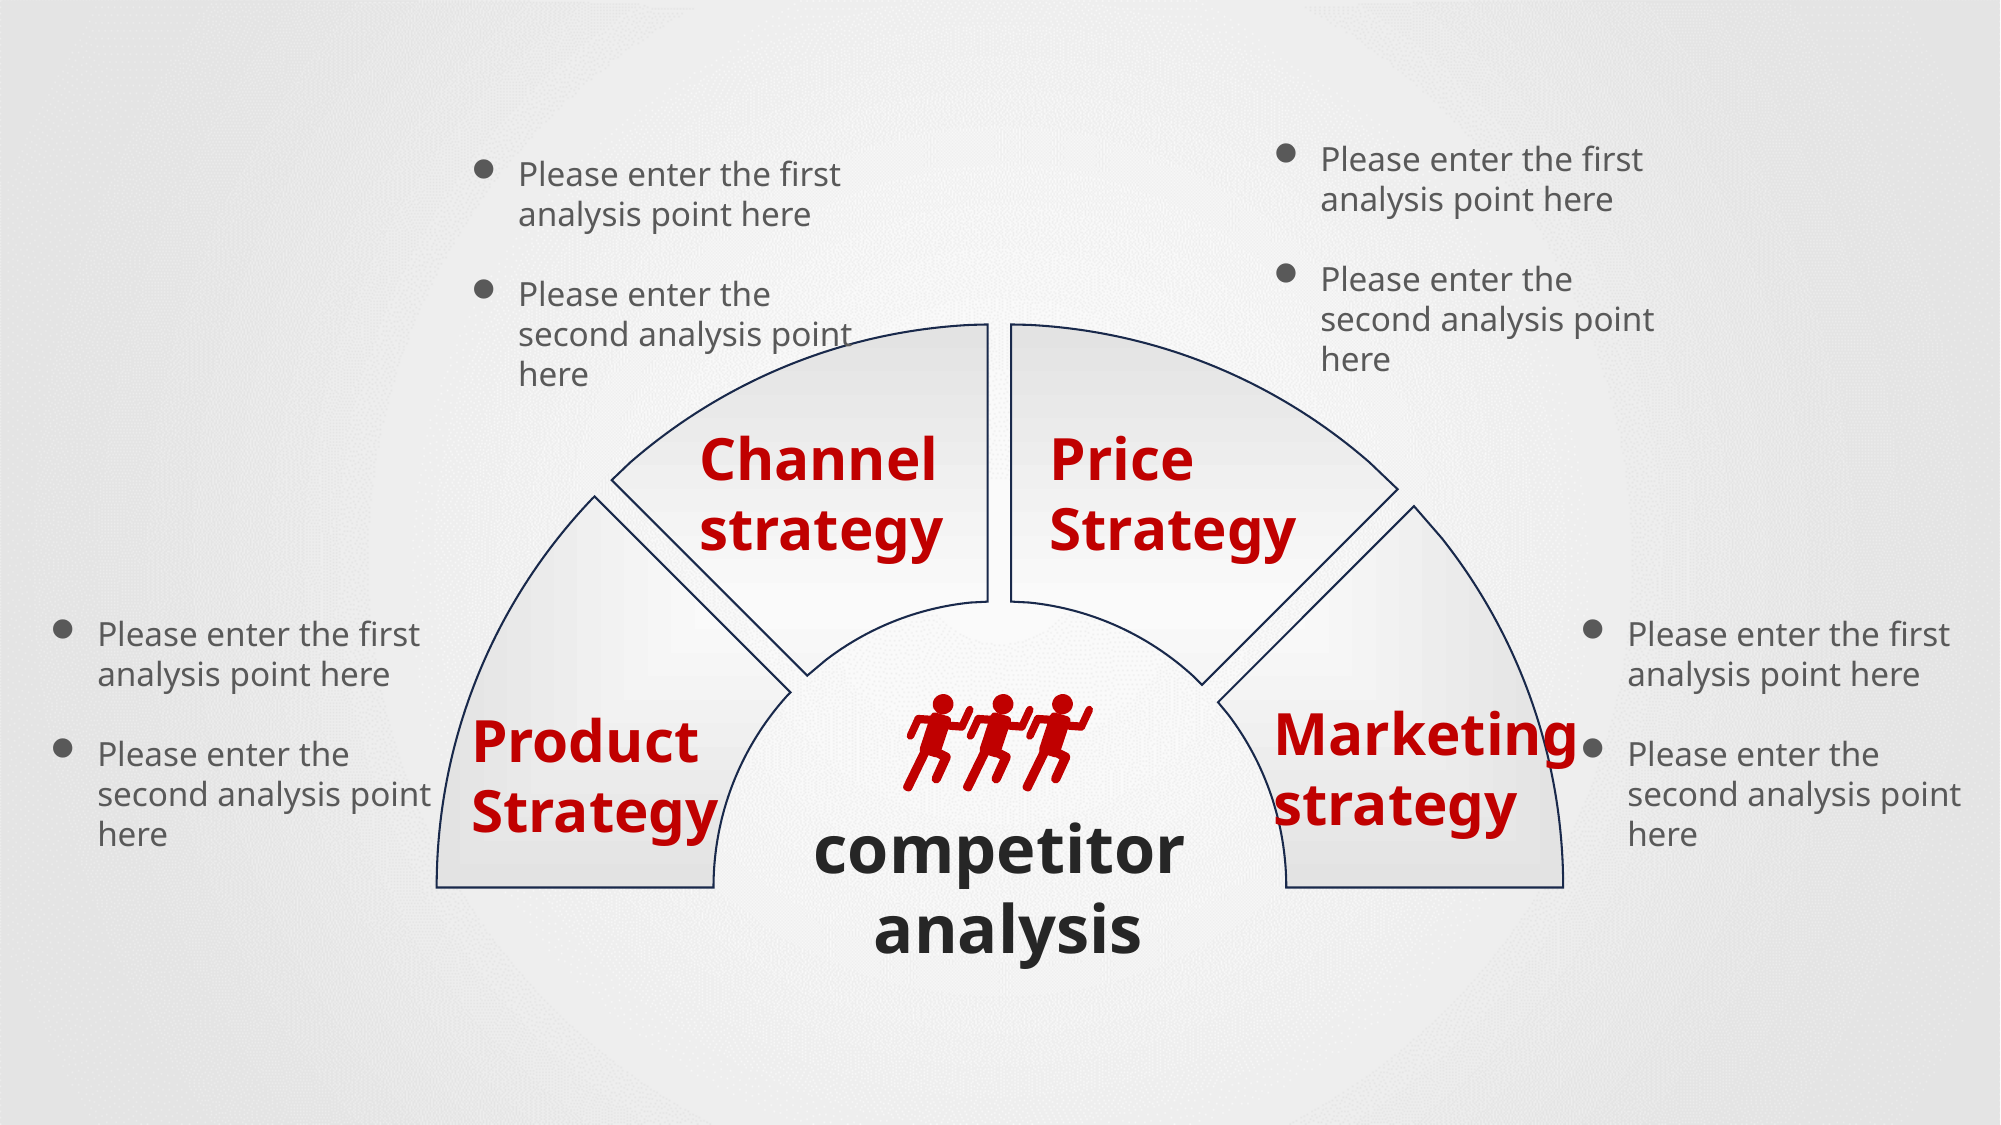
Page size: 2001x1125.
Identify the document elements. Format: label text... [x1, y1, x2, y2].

text_box Please enter the first analysis point here Please enter the second analysis point here [35, 605, 457, 861]
text_box Please enter the first analysis point here Please enter the second analysis point here [456, 146, 878, 401]
text_box [694, 324, 988, 414]
text_box [1011, 324, 1317, 685]
text_box Product Strategy [457, 696, 741, 852]
text_box Price Strategy [1035, 414, 1347, 570]
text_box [911, 693, 1082, 796]
text_box Channel strategy [684, 414, 1013, 570]
text_box Please enter the first analysis point here Please enter the second analysis point here [1258, 130, 1680, 385]
text_box [611, 421, 684, 553]
text_box [470, 496, 791, 765]
text_box [701, 570, 988, 676]
text_box [1218, 506, 1528, 764]
text_box [436, 852, 716, 888]
text_box [1347, 443, 1398, 540]
text_box Please enter the first analysis point here Please enter the second analysis point here [1565, 605, 1987, 861]
text_box competitor analysis [771, 799, 1228, 975]
text_box Marketing strategy [1258, 690, 1565, 845]
picture [0, 0, 2001, 1125]
text_box [1283, 845, 1564, 888]
